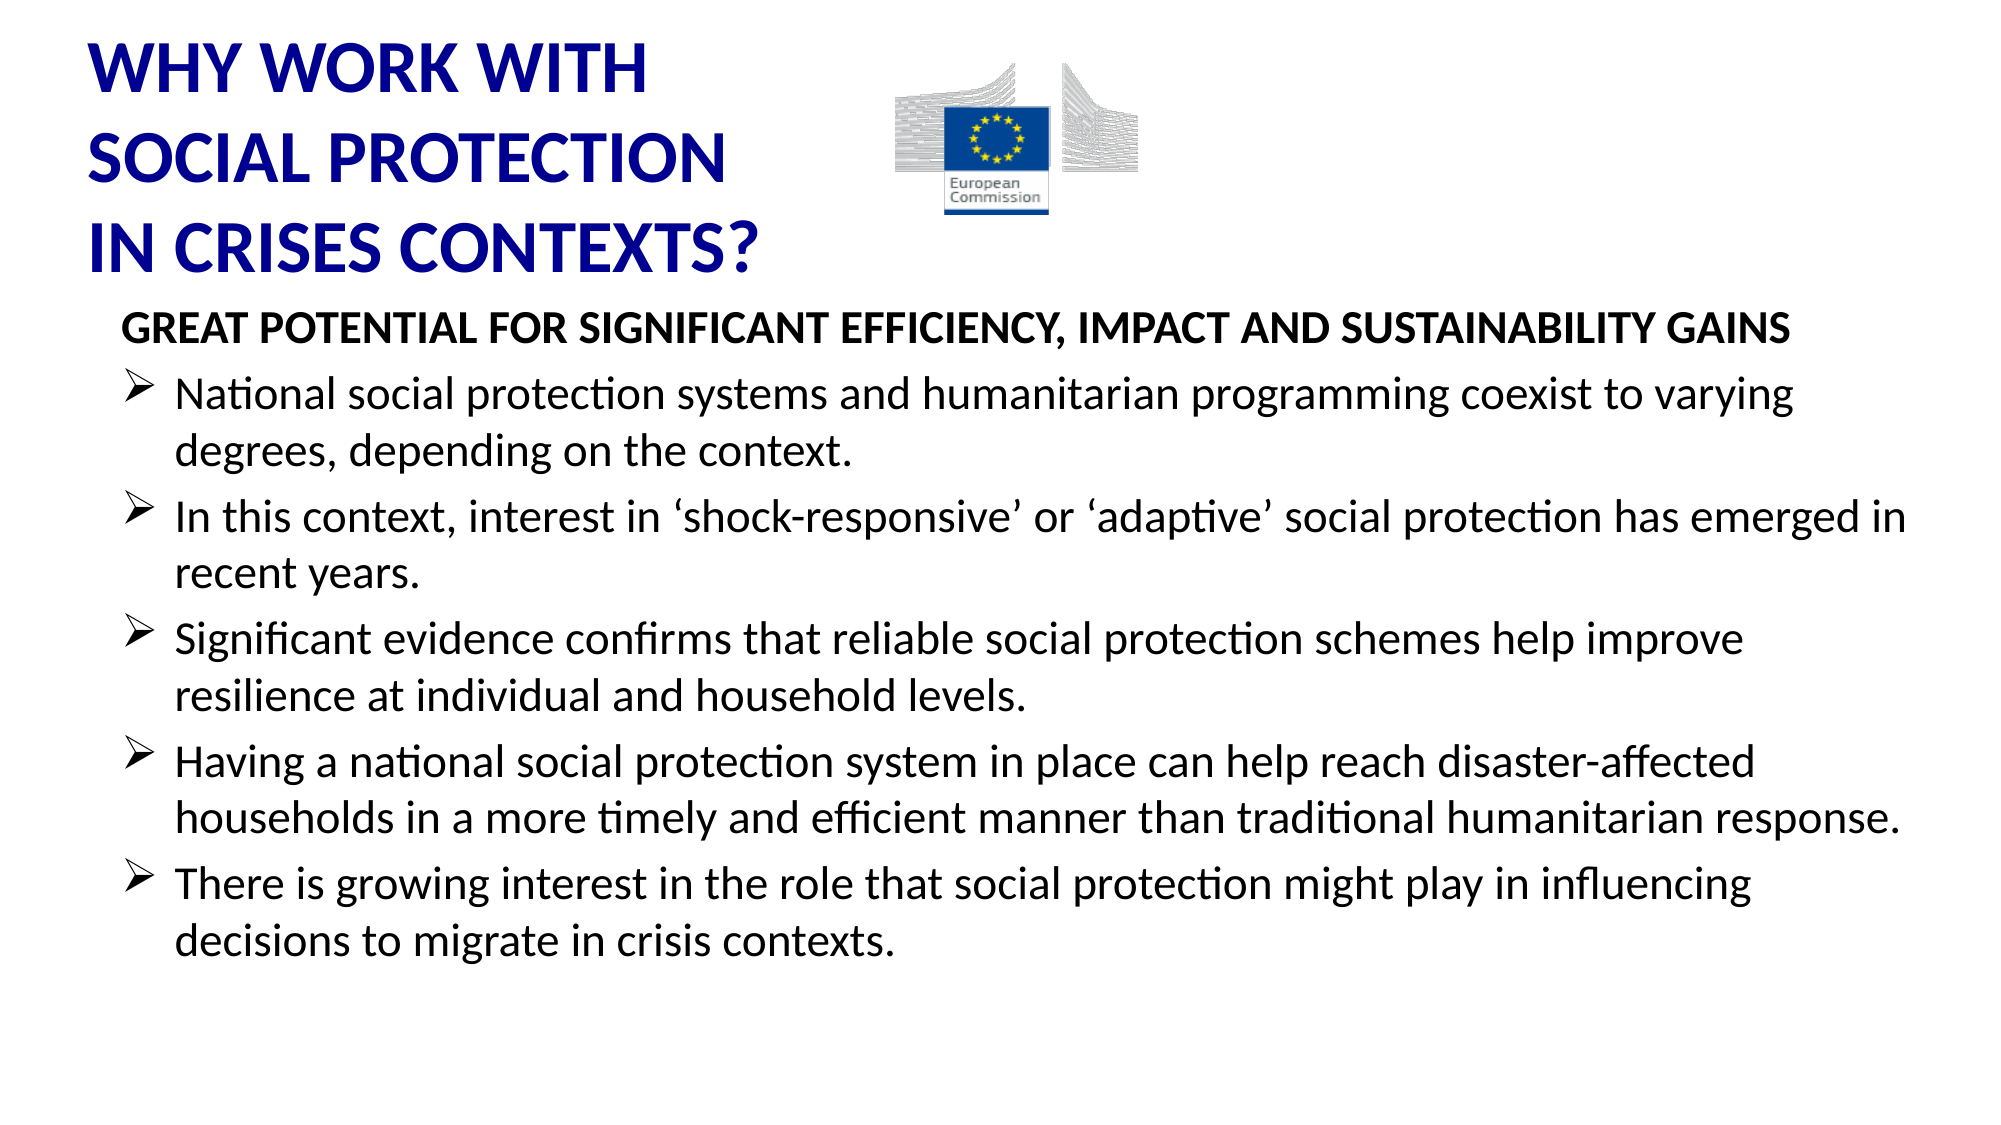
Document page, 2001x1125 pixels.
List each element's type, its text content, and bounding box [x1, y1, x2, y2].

text_box WHY WORK WITH SOCIAL PROTECTION IN CRISES CONTEXTS? [72, 59, 1961, 247]
picture [894, 62, 1138, 215]
list GREAT POTENTIAL FOR SIGNIFICANT EFFICIENCY, IMPACT AND SUSTAINABILITY GAINS National social protection systems and humanitarian programming coexist to varying degrees, depending on the context. In this context, interest in ‘shock-responsive’ or ‘adaptive’ social protection has emerged in recent years. Significant evidence confirms that reliable social protection schemes help improve resilience at individual and household levels. Having a national social protection system in place can help reach disaster-affected households in a more timely and efficient manner than traditional humanitarian response. There is growing interest in the role that social protection might play in influencing decisions to migrate in crisis contexts. [105, 289, 1927, 1032]
